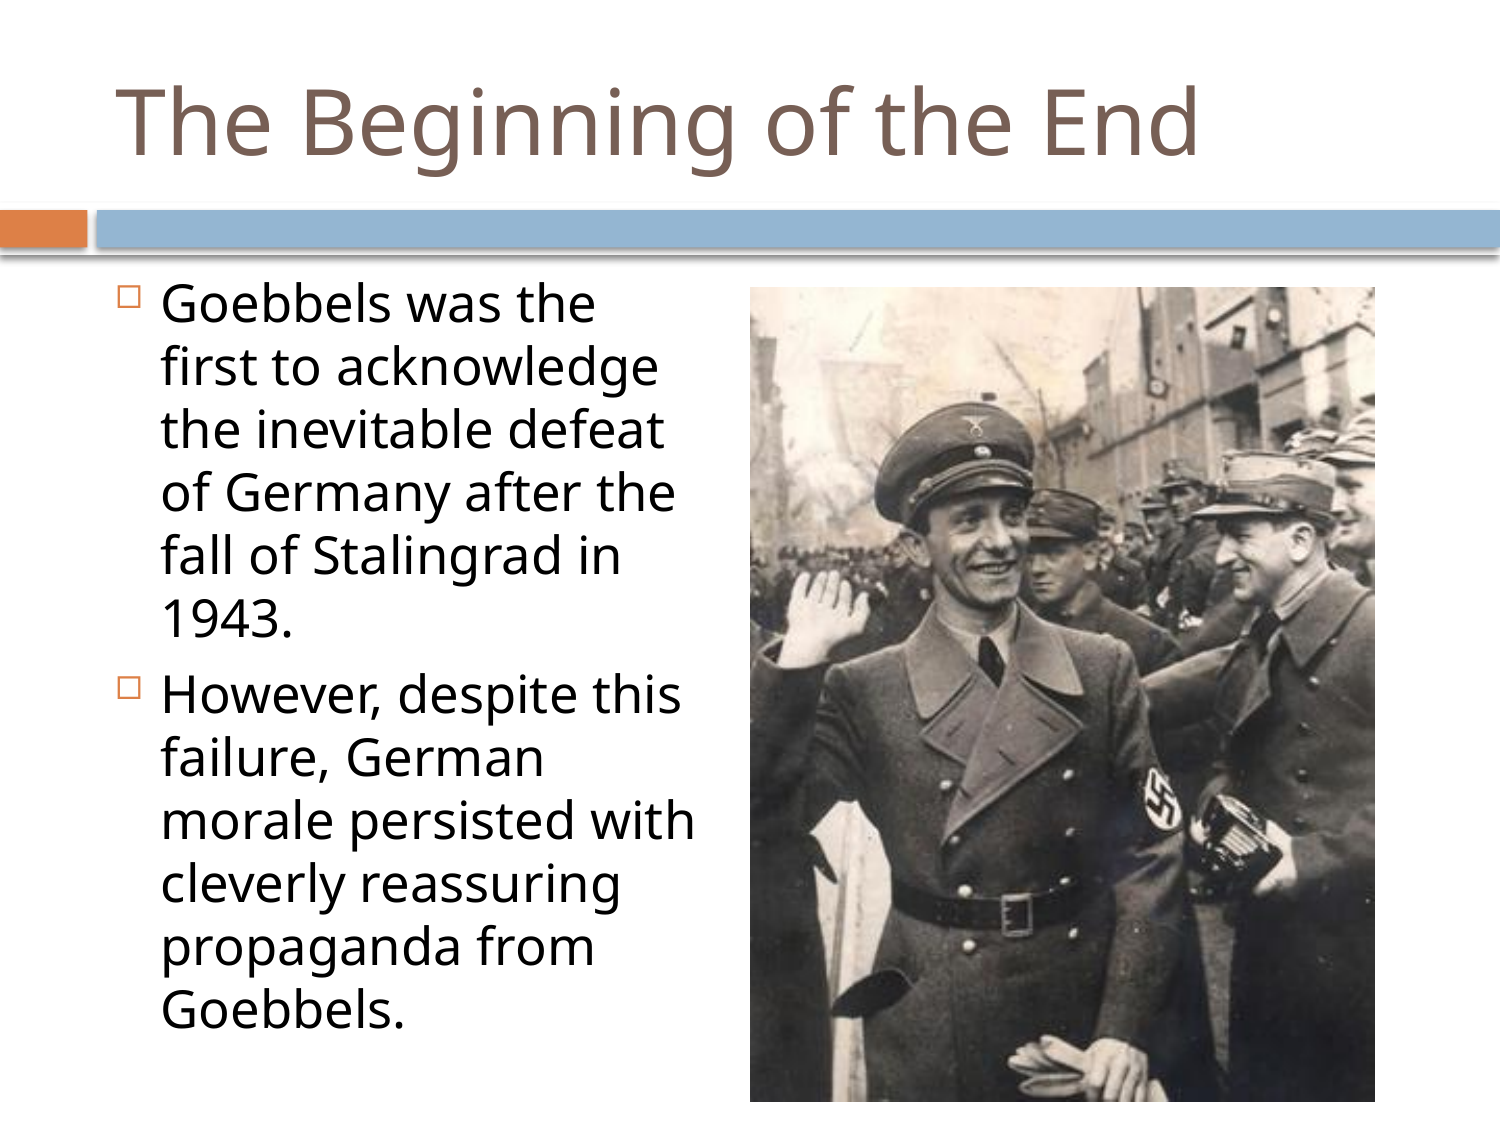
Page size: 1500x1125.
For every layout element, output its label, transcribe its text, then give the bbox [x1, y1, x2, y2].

list Goebbels was the first to acknowledge the inevitable defeat of Germany after the fall of Stalingrad in 1943. However, despite this failure, German morale persisted with cleverly reassuring propaganda from Goebbels. [100, 262, 713, 1088]
picture [749, 287, 1376, 1103]
title The Beginning of the End [100, 37, 1438, 200]
